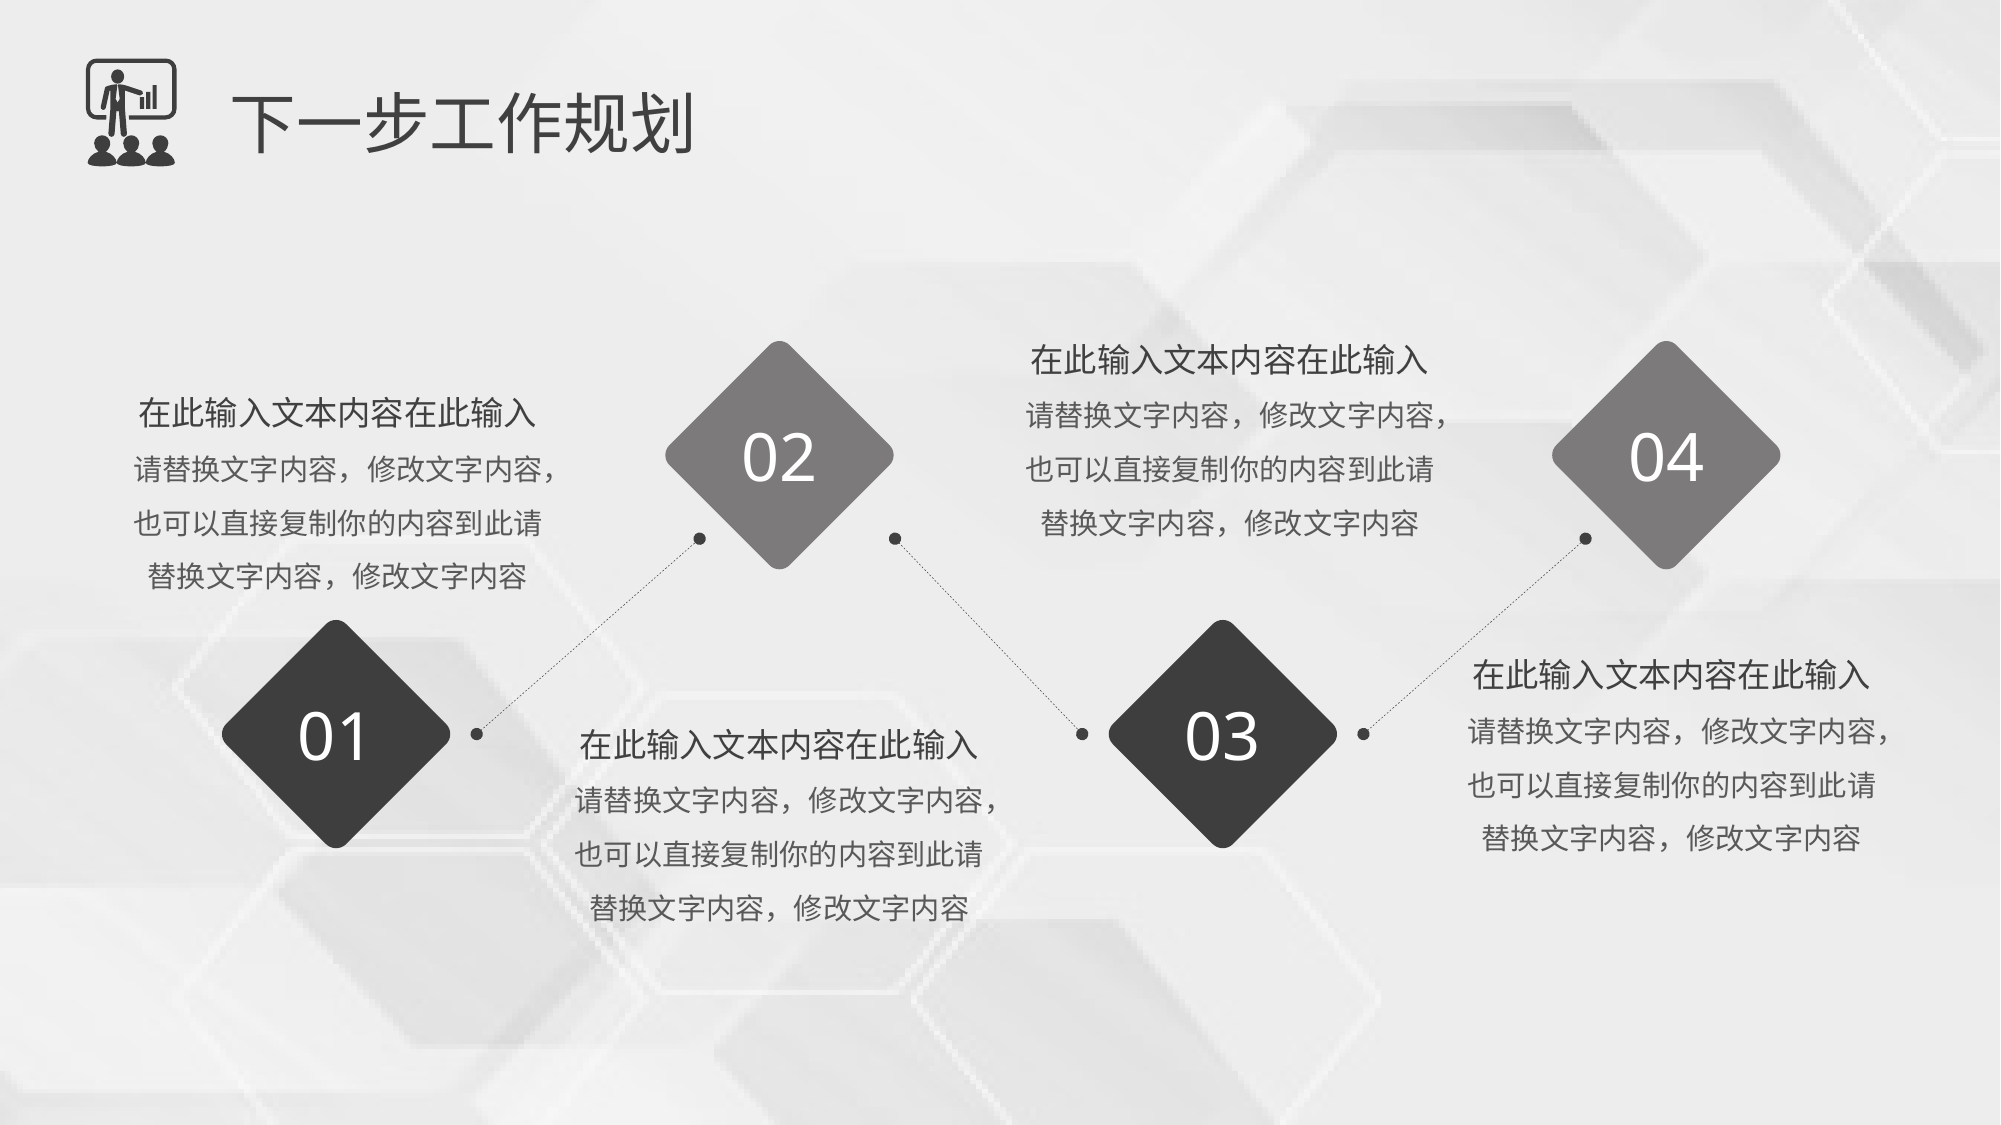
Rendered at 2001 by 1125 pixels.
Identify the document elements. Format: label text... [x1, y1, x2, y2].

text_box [109, 311, 1900, 935]
text_box 下一步工作规划 [214, 49, 739, 194]
picture [0, 0, 2001, 1125]
